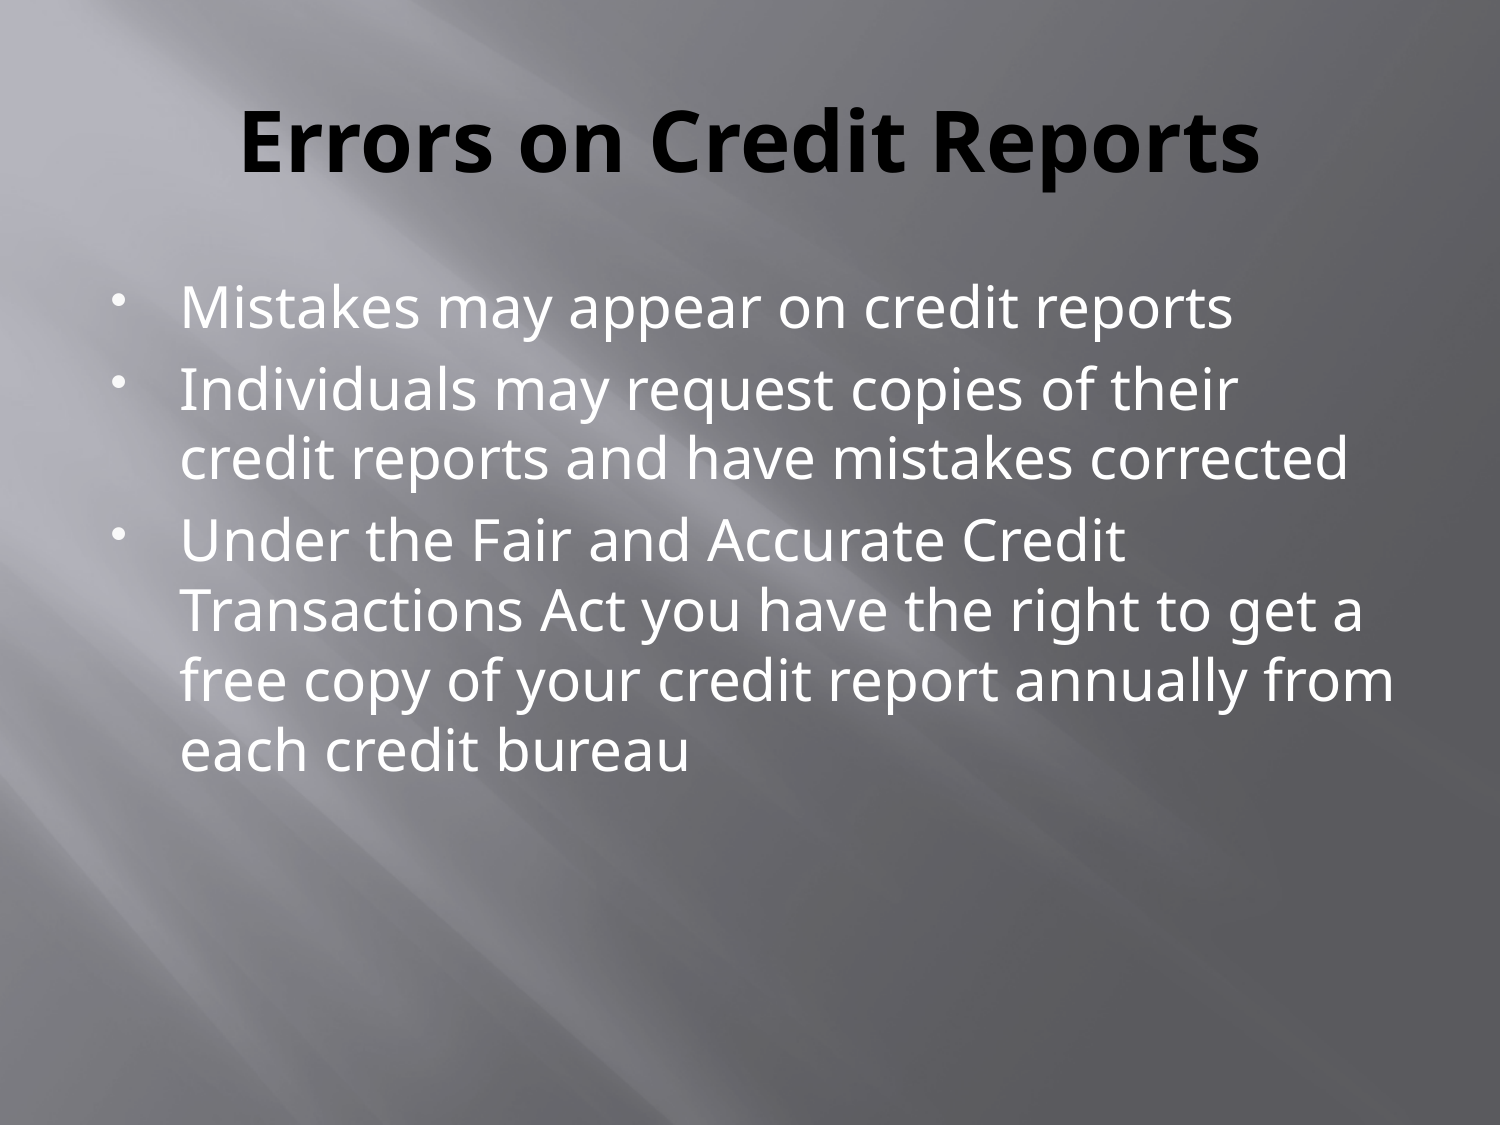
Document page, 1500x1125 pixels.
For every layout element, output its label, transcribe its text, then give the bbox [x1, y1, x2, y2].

list Mistakes may appear on credit reports Individuals may request copies of their credit reports and have mistakes corrected Under the Fair and Accurate Credit Transactions Act you have the right to get a free copy of your credit report annually from each credit bureau [75, 262, 1425, 1035]
title Errors on Credit Reports [75, 45, 1425, 233]
